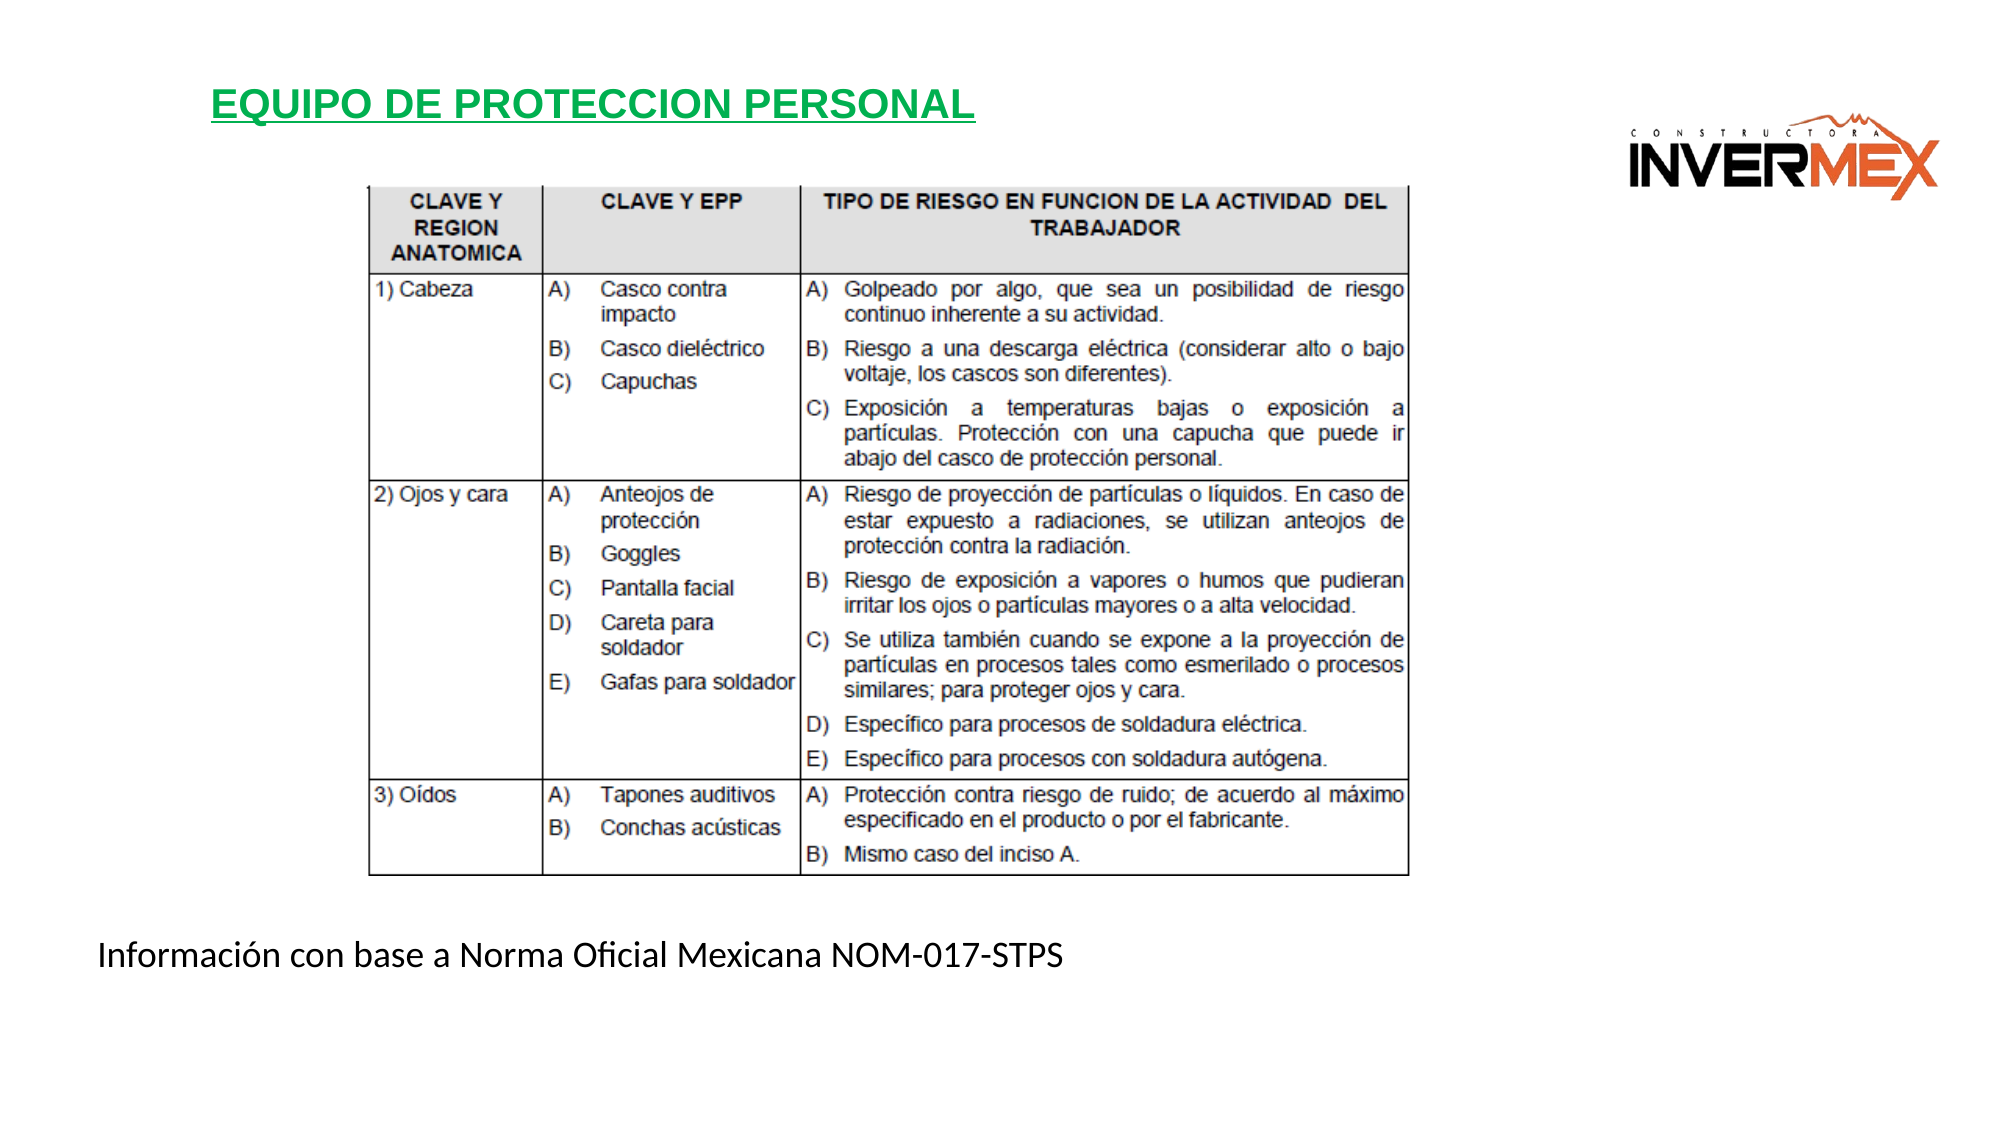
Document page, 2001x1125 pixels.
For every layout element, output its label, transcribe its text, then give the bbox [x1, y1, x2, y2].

picture [364, 181, 1444, 876]
text_box EQUIPO DE PROTECCION PERSONAL [23, 69, 1164, 135]
text_box Información con base a Norma Oficial Mexicana NOM-017-STPS [82, 922, 1830, 983]
picture [1592, 77, 1964, 242]
